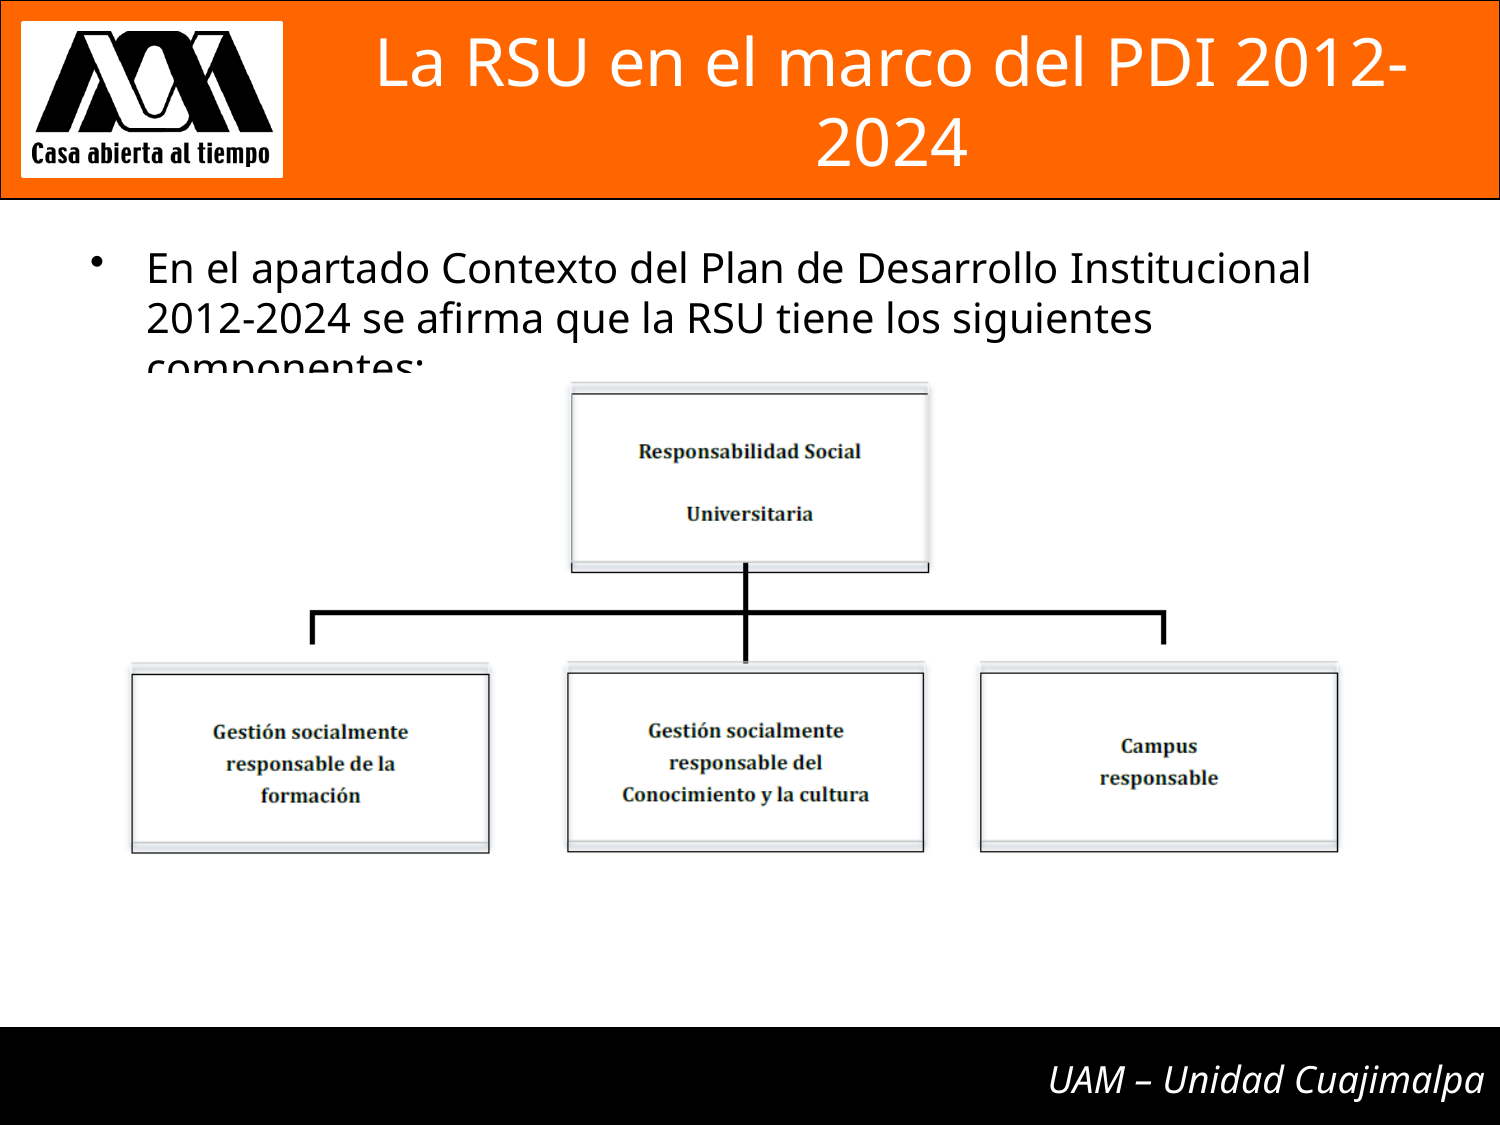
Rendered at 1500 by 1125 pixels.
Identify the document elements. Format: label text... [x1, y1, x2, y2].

title La RSU en el marco del PDI 2012-2024 [284, 0, 1500, 200]
picture [73, 373, 1389, 879]
list En el apartado Contexto del Plan de Desarrollo Institucional 2012-2024 se afirma que la RSU tiene los siguientes componentes: [74, 234, 1426, 1006]
picture [32, 31, 273, 167]
